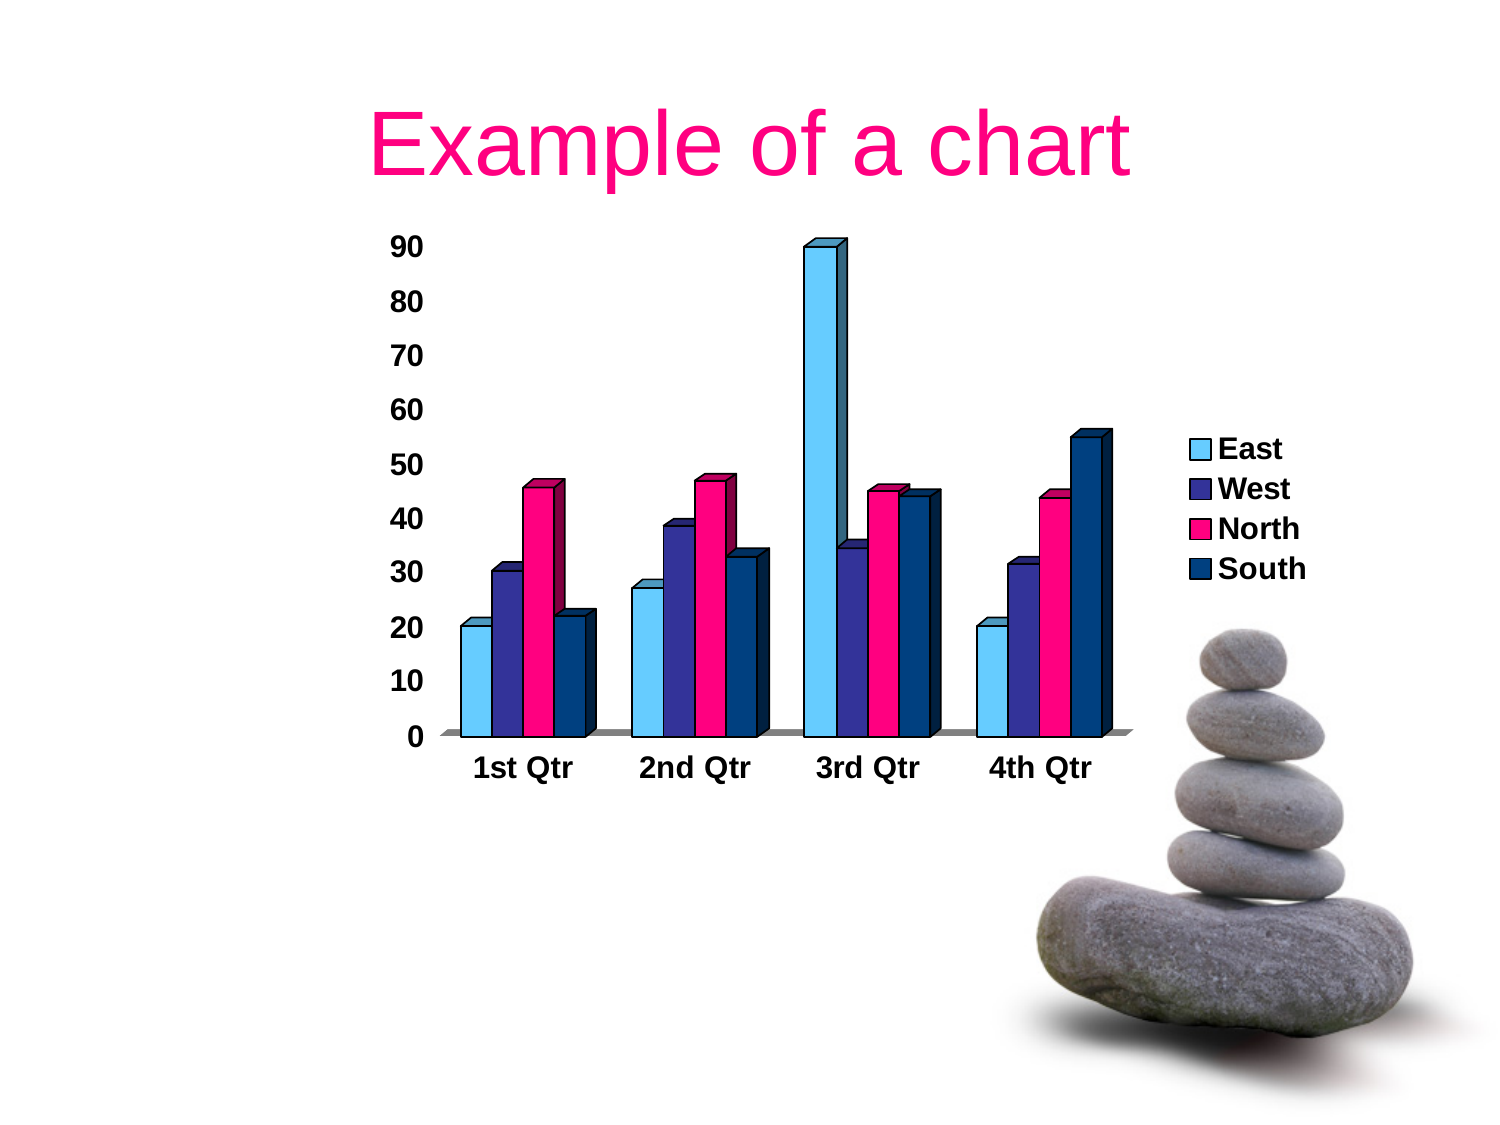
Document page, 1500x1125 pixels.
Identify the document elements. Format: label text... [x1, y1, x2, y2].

picture [919, 304, 1500, 1125]
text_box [332, 199, 1328, 817]
title Example of a chart [75, 45, 1425, 233]
